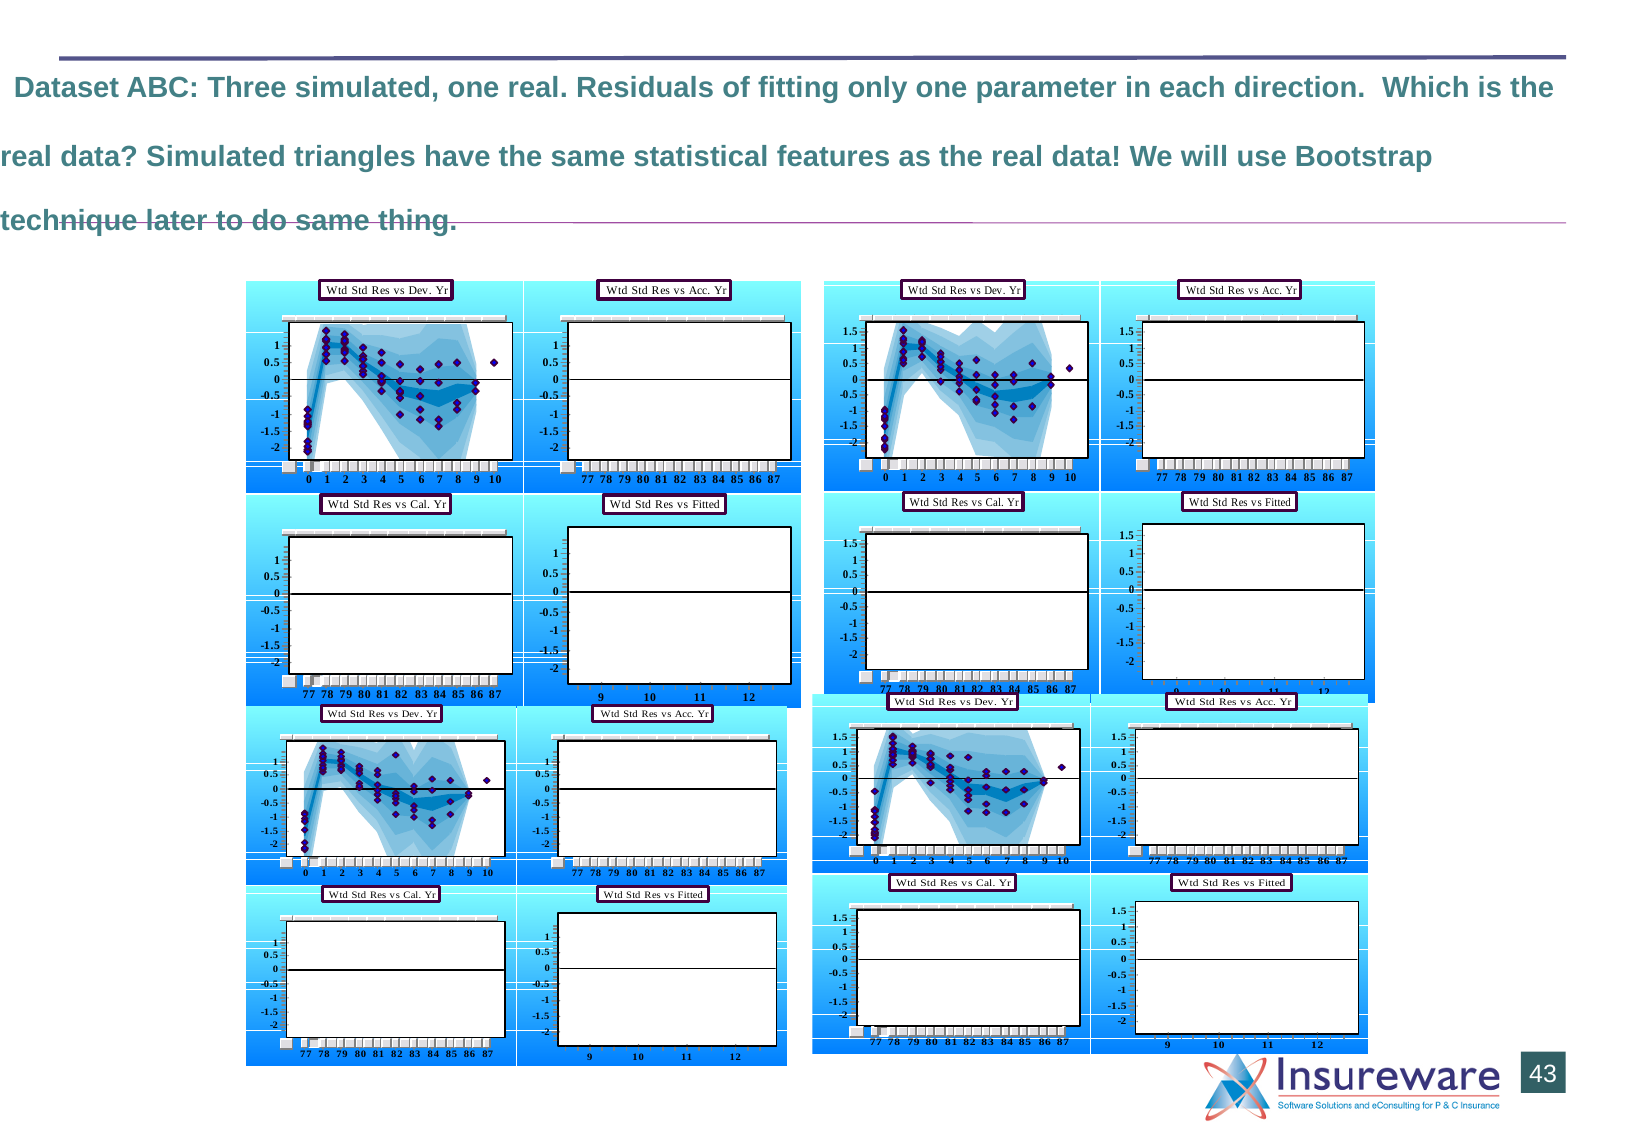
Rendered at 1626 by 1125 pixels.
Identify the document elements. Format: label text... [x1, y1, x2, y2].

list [245, 278, 804, 709]
slide_number 42 [1520, 1051, 1566, 1093]
title Dataset ABC: Three simulated, one real. Residuals of fitting only one parameter in each direction. Which is the real data? Simulated triangles have the same statistical features as the real data! We will use Bootstrap technique later to do same thing. [0, 42, 1568, 256]
picture [812, 278, 1500, 1122]
picture [245, 703, 790, 1067]
